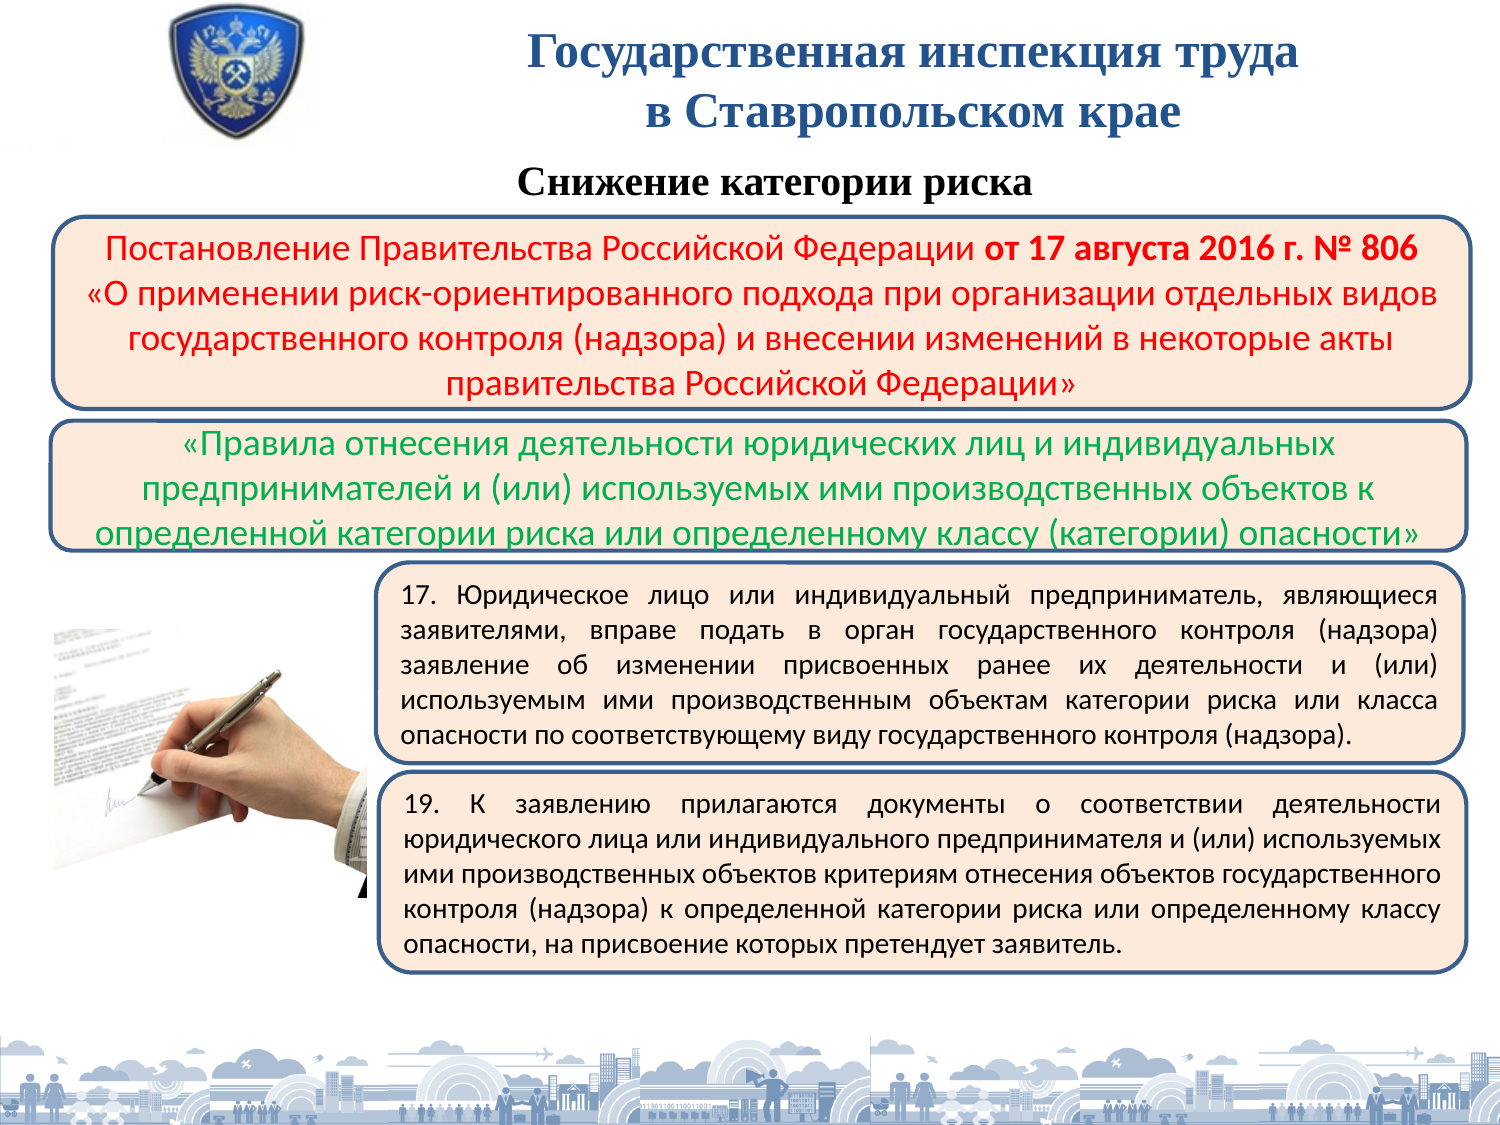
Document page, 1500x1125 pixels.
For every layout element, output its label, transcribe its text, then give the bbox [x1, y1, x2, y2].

picture [53, 628, 367, 898]
text_box 19. К заявлению прилагаются документы о соответствии деятельности юридического лица или индивидуального предпринимателя и (или) используемых ими производственных объектов критериям отнесения объектов государственного контроля (надзора) к определенной категории риска или определенному классу опасности, на присвоение которых претендует заявитель. [376, 769, 1469, 975]
text_box Снижение категории риска [101, 146, 1449, 212]
text_box 17. Юридическое лицо или индивидуальный предприниматель, являющиеся заявителями, вправе подать в орган государственного контроля (надзора) заявление об изменении присвоенных ранее их деятельности и (или) используемым ими производственным объектам категории риска или класса опасности по соответствующему виду государственного контроля (надзора). [373, 560, 1466, 766]
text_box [0, 1035, 1500, 1125]
text_box Постановление Правительства Российской Федерации от 17 августа 2016 г. № 806 «О применении риск-ориентированного подхода при организации отдельных видов государственного контроля (надзора) и внесении изменений в некоторые акты правительства Российской Федерации» [50, 214, 1473, 412]
picture [0, 0, 473, 157]
text_box «Правила отнесения деятельности юридических лиц и индивидуальных предпринимателей и (или) используемых ими производственных объектов к определенной категории риска или определенному классу (категории) опасности» [48, 418, 1469, 553]
text_box Государственная инспекция труда в Ставропольском крае [477, 10, 1500, 145]
